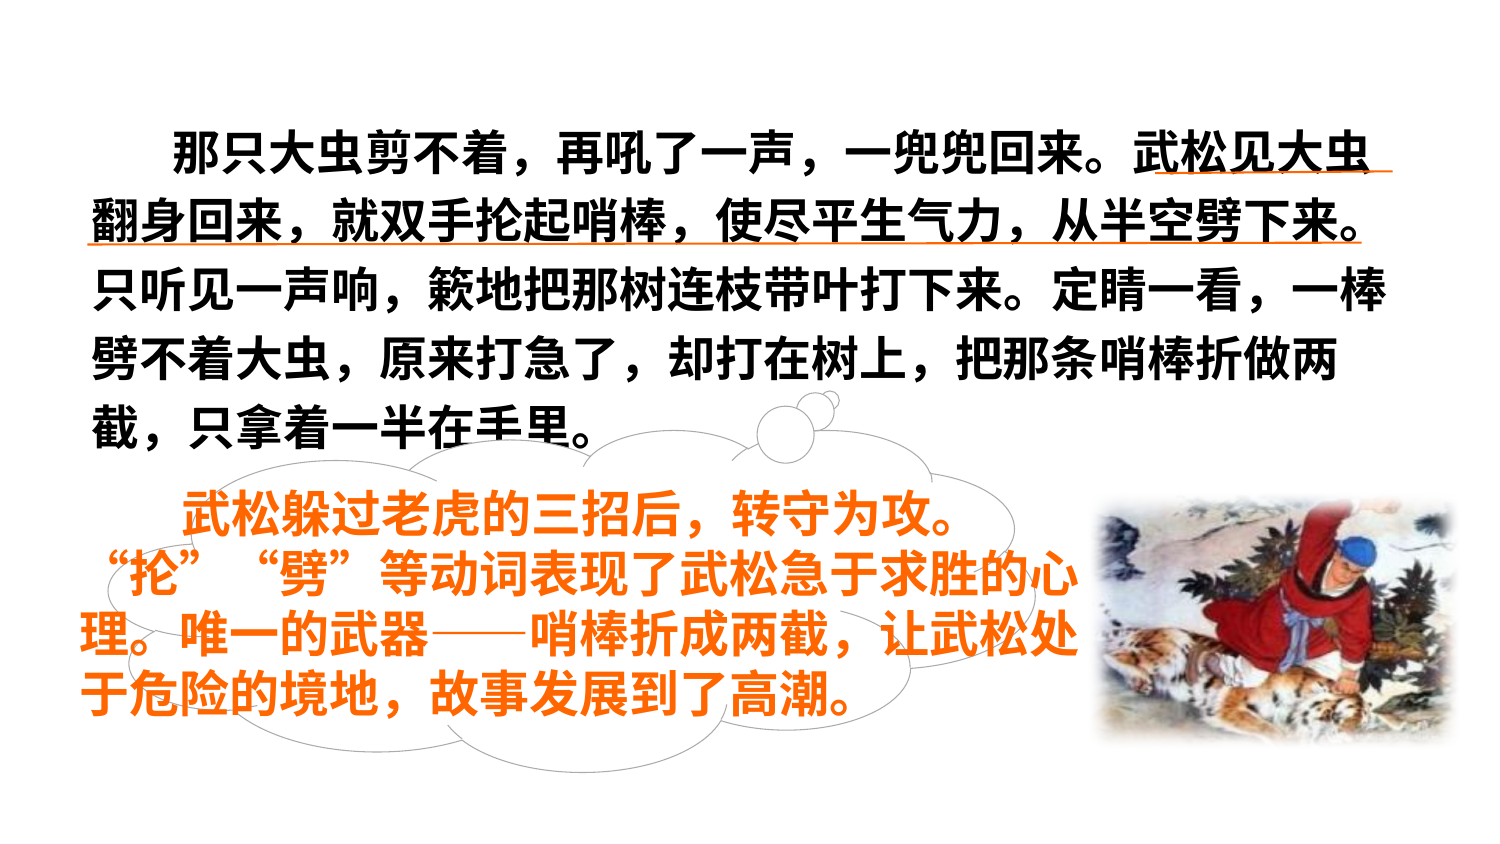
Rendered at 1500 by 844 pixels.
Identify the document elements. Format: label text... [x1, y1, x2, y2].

picture [1087, 491, 1461, 750]
text_box 那只大虫剪不着，再吼了一声，一兜兜回来。武松见大虫翻身回来，就双手抡起哨棒，使尽平生气力，从半空劈下来。只听见一声响，簌地把那树连枝带叶打下来。定睛一看，一棒劈不着大虫，原来打急了，却打在树上，把那条哨棒折做两截，只拿着一半在手里。 [76, 103, 1428, 463]
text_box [64, 429, 1095, 844]
